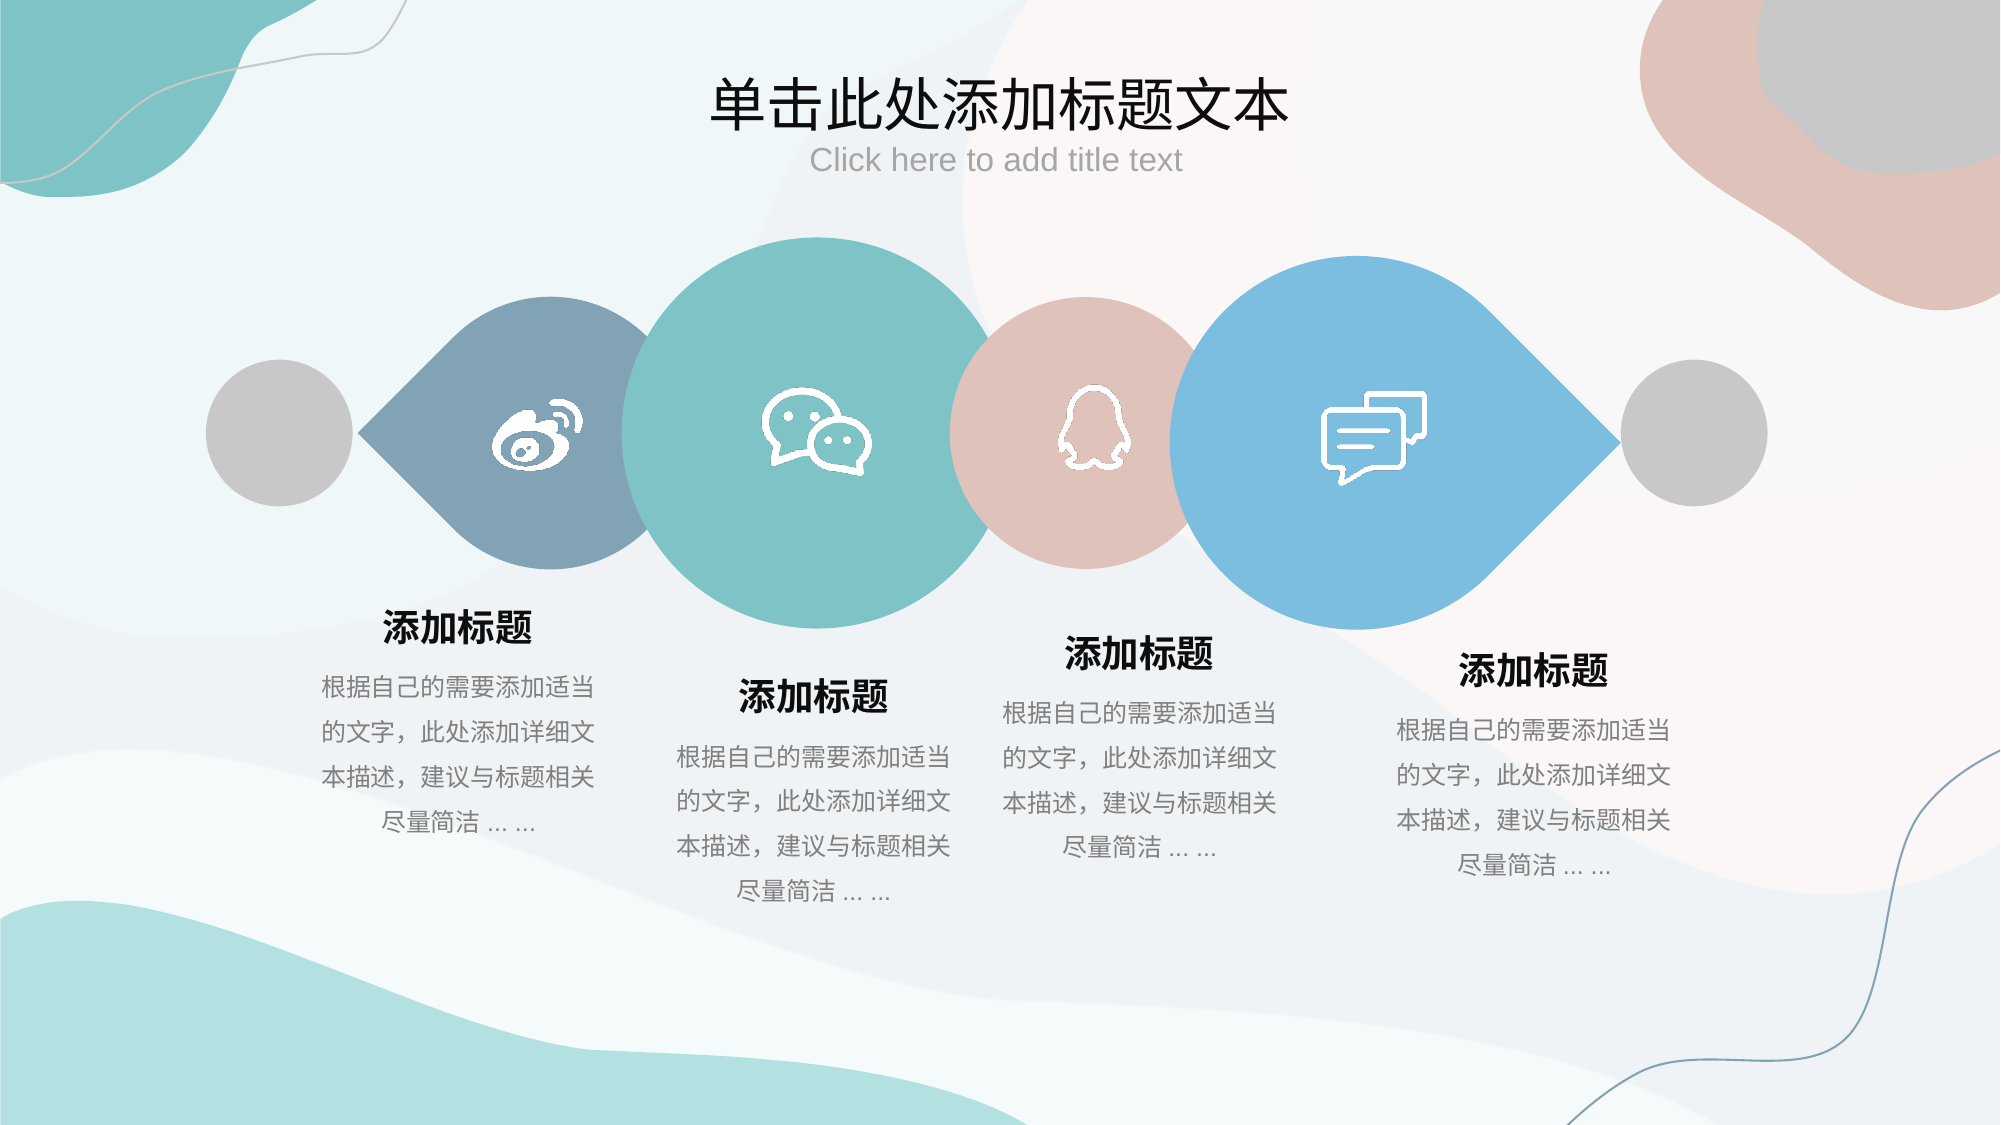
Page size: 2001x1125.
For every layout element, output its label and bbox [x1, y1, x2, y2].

picture [733, 346, 900, 513]
text_box [357, 296, 646, 570]
text_box [948, 296, 1194, 570]
text_box [620, 236, 988, 630]
picture [482, 396, 592, 485]
picture [1045, 378, 1143, 476]
text_box [986, 622, 1294, 868]
picture [1321, 391, 1427, 486]
text_box [1169, 255, 1620, 630]
text_box [204, 358, 354, 508]
text_box [639, 60, 1361, 187]
text_box [1380, 639, 1689, 885]
text_box [1619, 358, 1769, 508]
text_box [660, 665, 968, 912]
text_box [304, 596, 613, 842]
